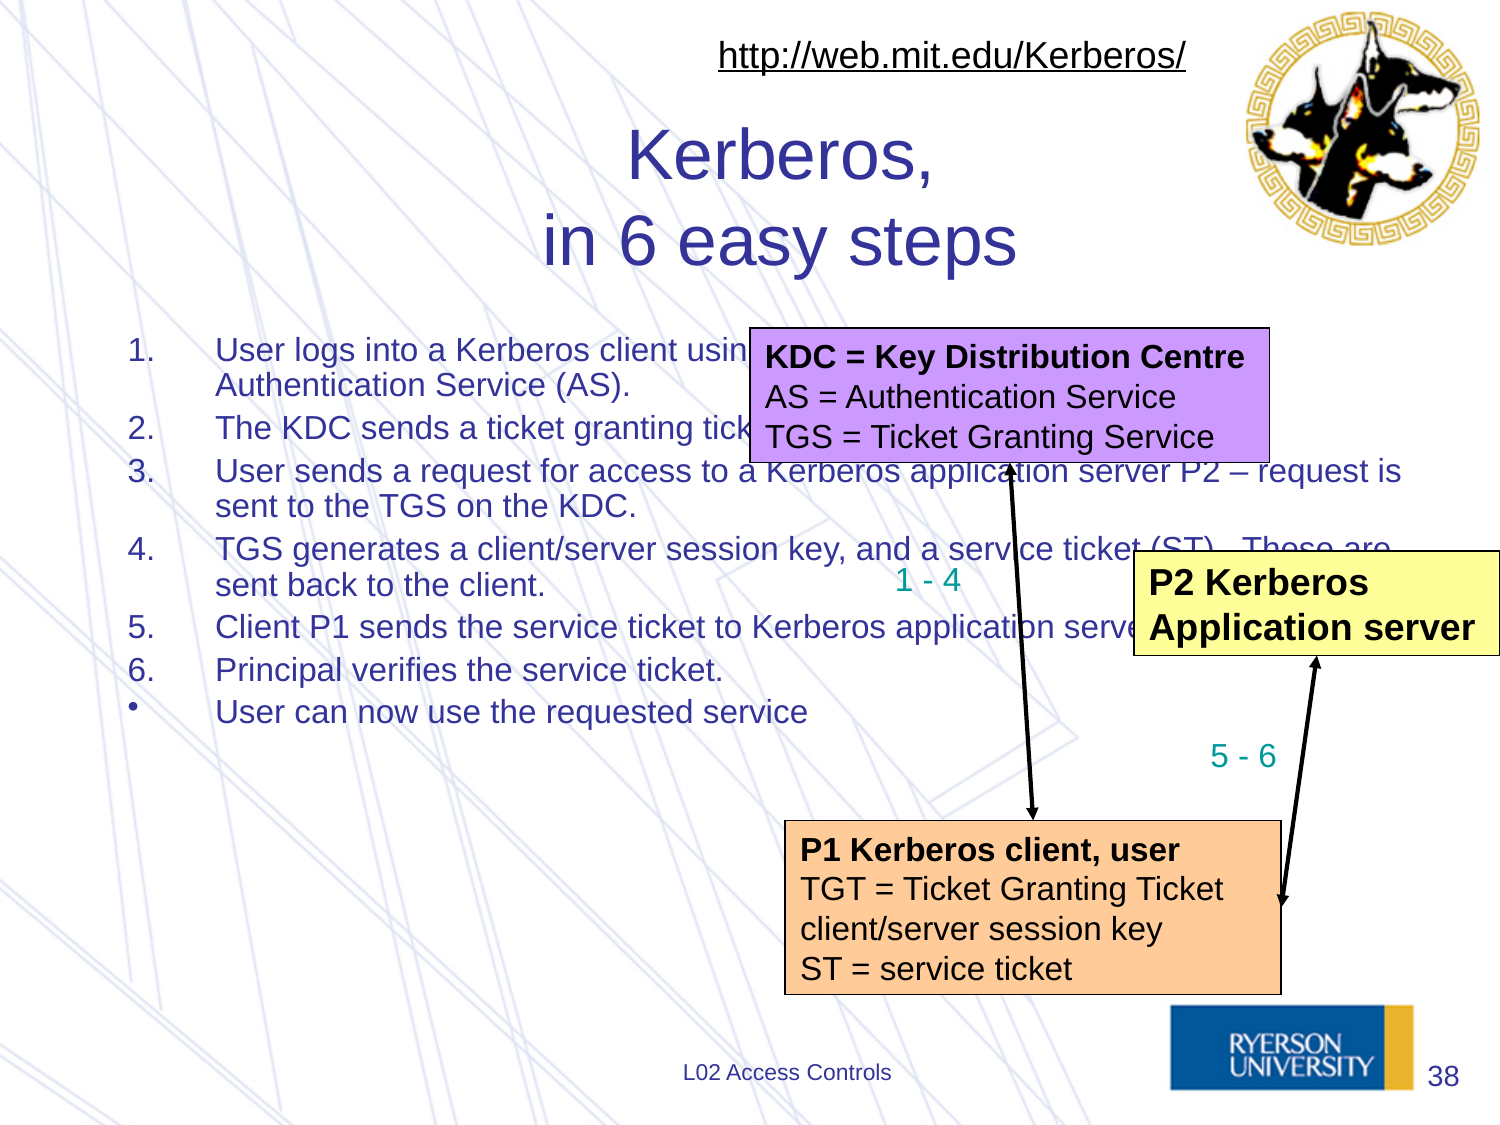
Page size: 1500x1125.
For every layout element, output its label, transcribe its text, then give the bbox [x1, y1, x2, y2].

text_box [843, 630, 1200, 655]
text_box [1280, 657, 1318, 910]
list User logs into a Kerberos client using the KDC Authentication Service (AS). The KDC sends a ticket granting ticket (TGT) to the client P1. User sends a request for access to a Kerberos application server P2 – request is sent to the TGS on the KDC. TGS generates a client/server session key, and a service ticket (ST). These are sent back to the client. Client P1 sends the service ticket to Kerberos application server P2. Principal verifies the service ticket. User can now use the requested service [112, 324, 1451, 1001]
slide_number 38 [1399, 1049, 1476, 1113]
picture [0, 0, 1500, 1125]
text_box 1 - 4 [880, 550, 977, 606]
text_box http://web.mit.edu/Kerberos/ [703, 23, 1203, 84]
title Kerberos, in 6 easy steps [112, 99, 1451, 288]
footer L02 Access Controls [449, 1049, 1126, 1113]
text_box P1 Kerberos client, user TGT = Ticket Granting Ticket client/server session key ST = service ticket [785, 820, 1282, 995]
text_box P2 Kerberos Application server [1133, 550, 1500, 656]
text_box 5 - 6 [1195, 726, 1275, 782]
text_box KDC = Key Distribution Centre AS = Authentication Service TGS = Ticket Granting Service [749, 328, 1270, 463]
